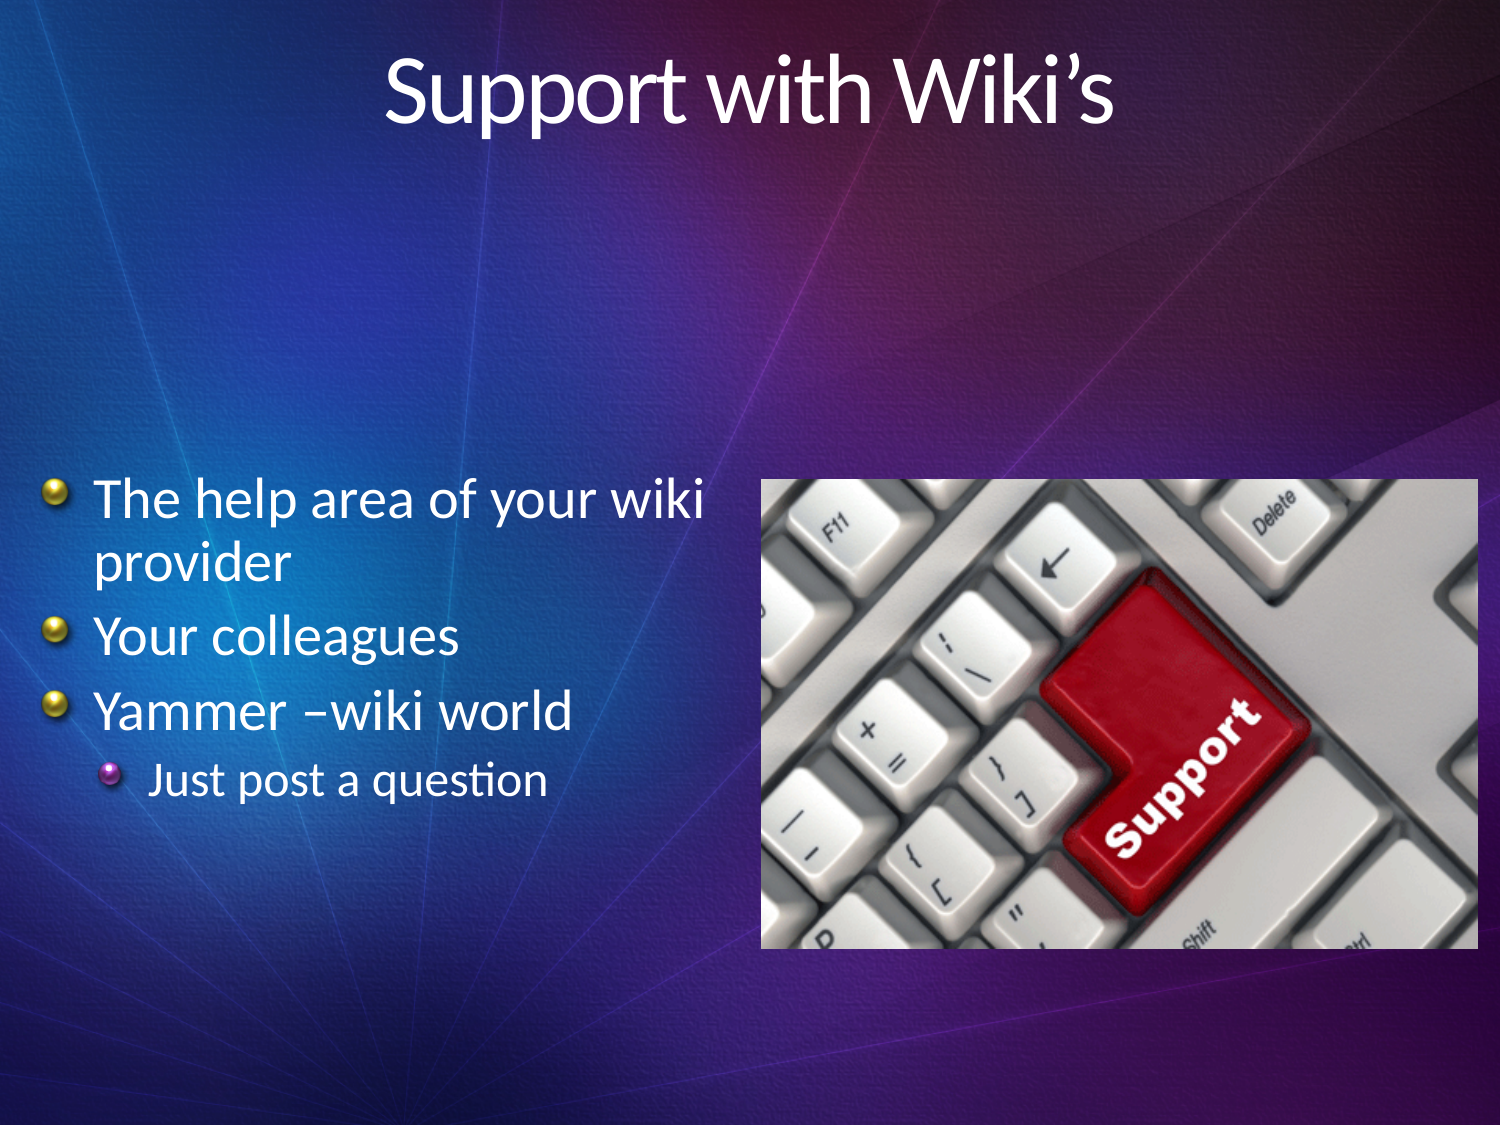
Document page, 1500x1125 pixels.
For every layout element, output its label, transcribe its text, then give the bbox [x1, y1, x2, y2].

picture [0, 0, 1500, 1125]
list The help area of your wiki provider Your colleagues Yammer –wiki world Just post a question [37, 468, 738, 896]
title Support with Wiki’s [62, 37, 1438, 147]
